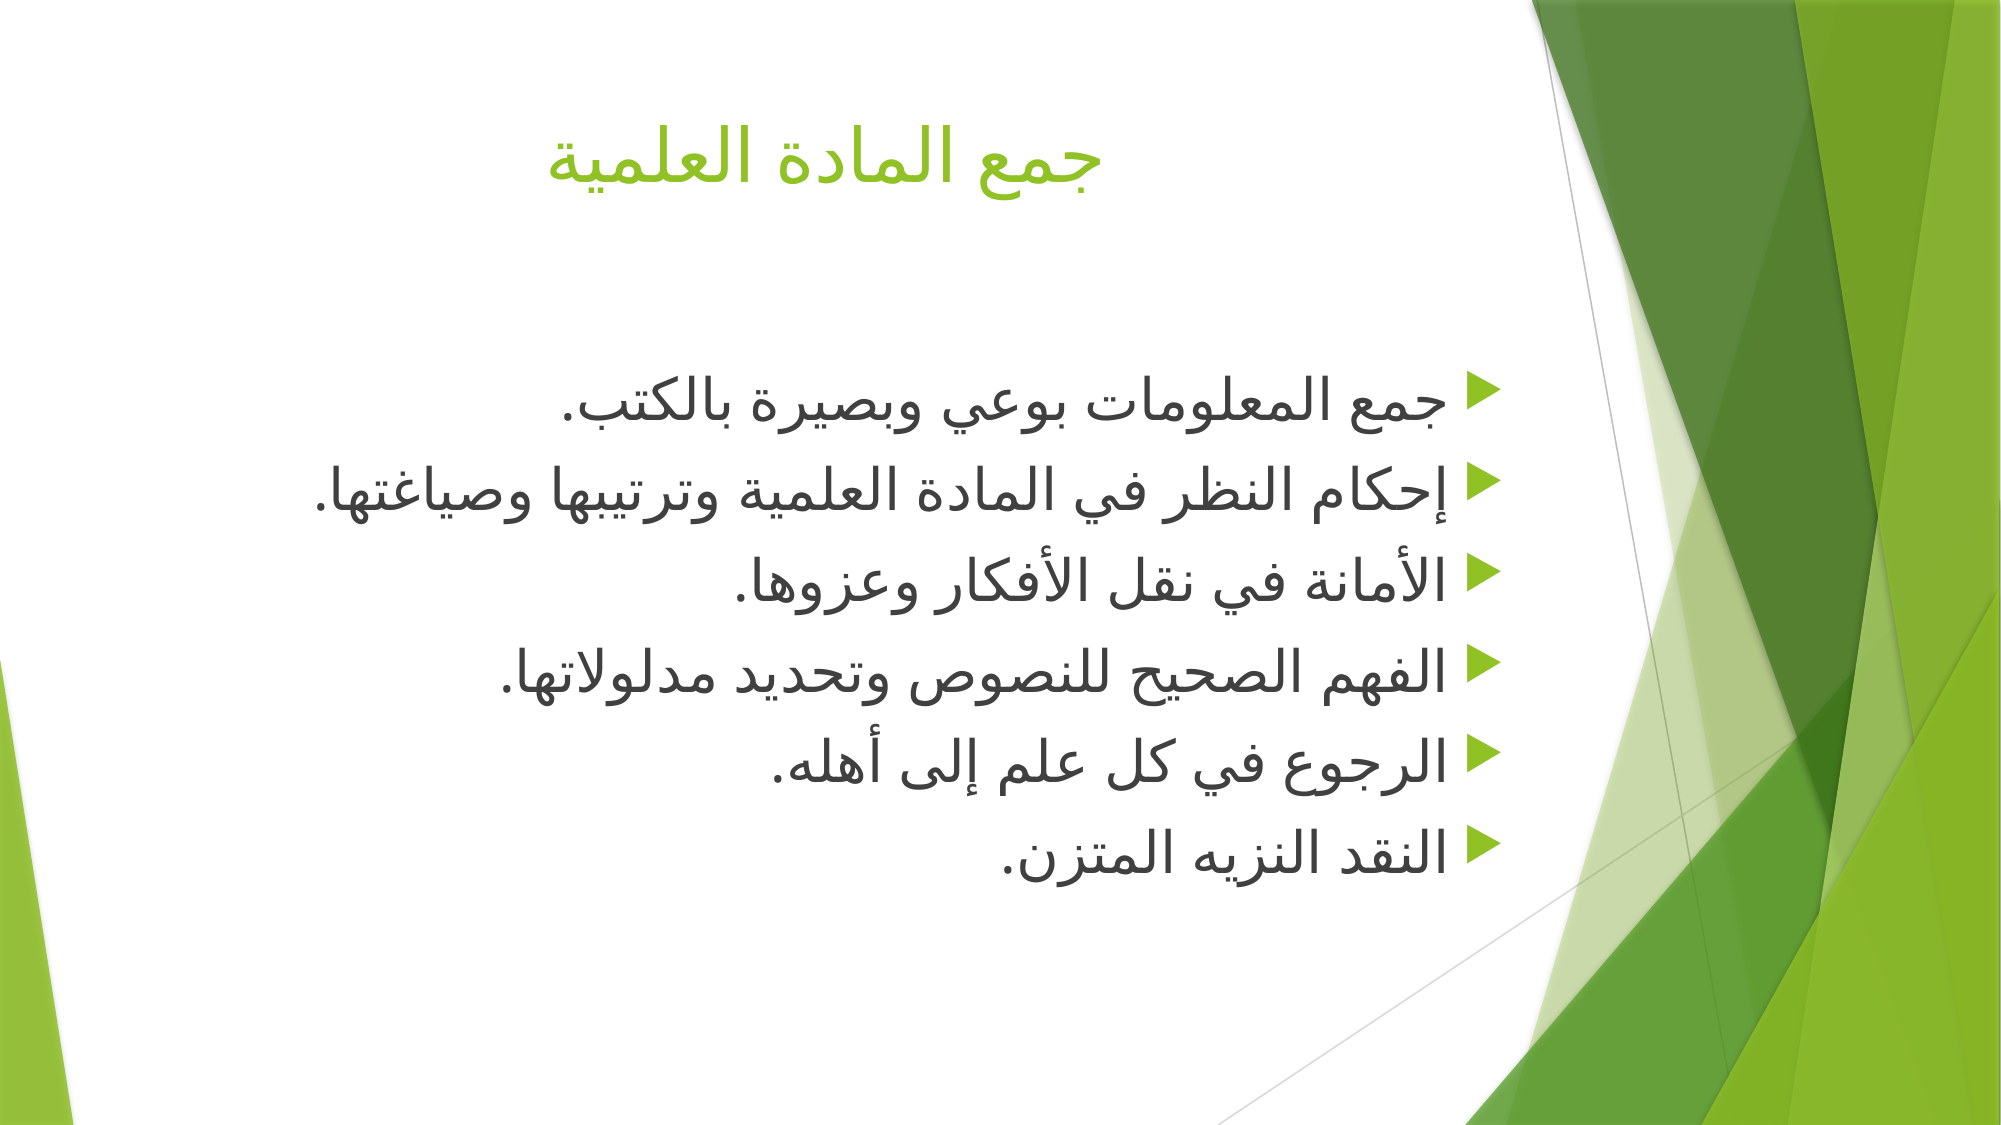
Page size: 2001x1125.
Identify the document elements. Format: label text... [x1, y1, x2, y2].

title جمع المادة العلمية [111, 99, 1522, 317]
list جمع المعلومات بوعي وبصيرة بالكتب. إحكام النظر في المادة العلمية وترتيبها وصياغتها. الأمانة في نقل الأفكار وعزوها. الفهم الصحيح للنصوص وتحديد مدلولاتها. الرجوع في كل علم إلى أهله. النقد النزيه المتزن. [111, 354, 1522, 992]
